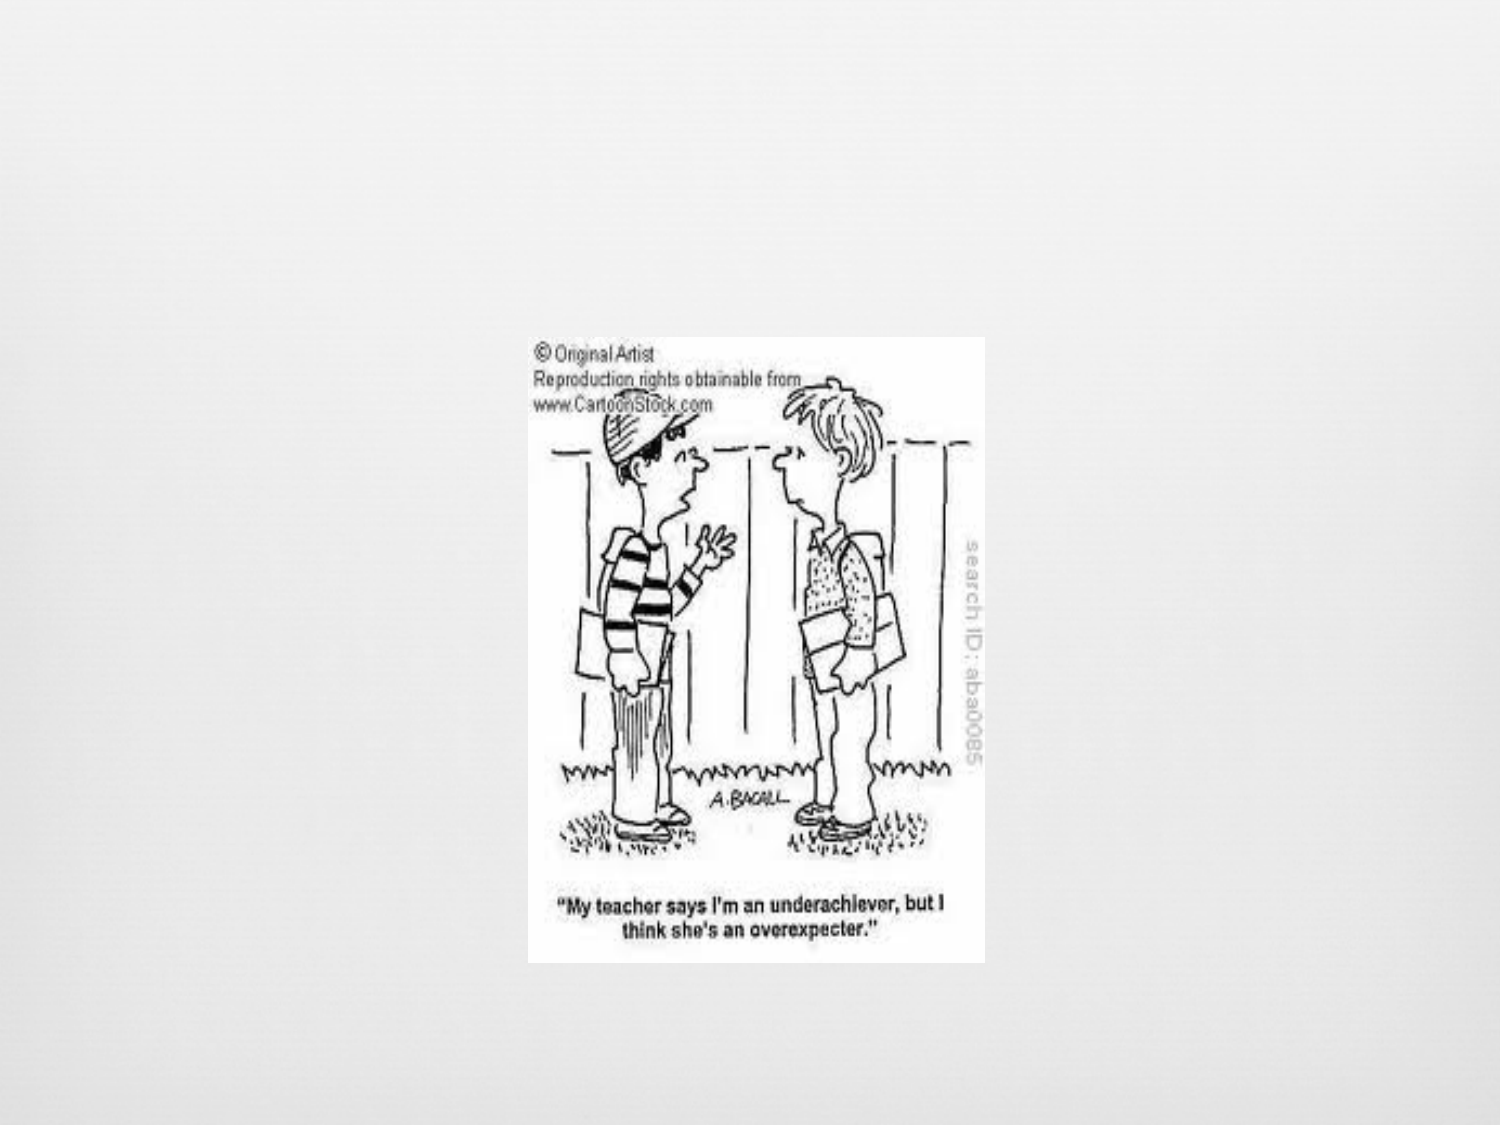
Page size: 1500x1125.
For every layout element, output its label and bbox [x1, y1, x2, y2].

picture [207, 336, 1306, 963]
